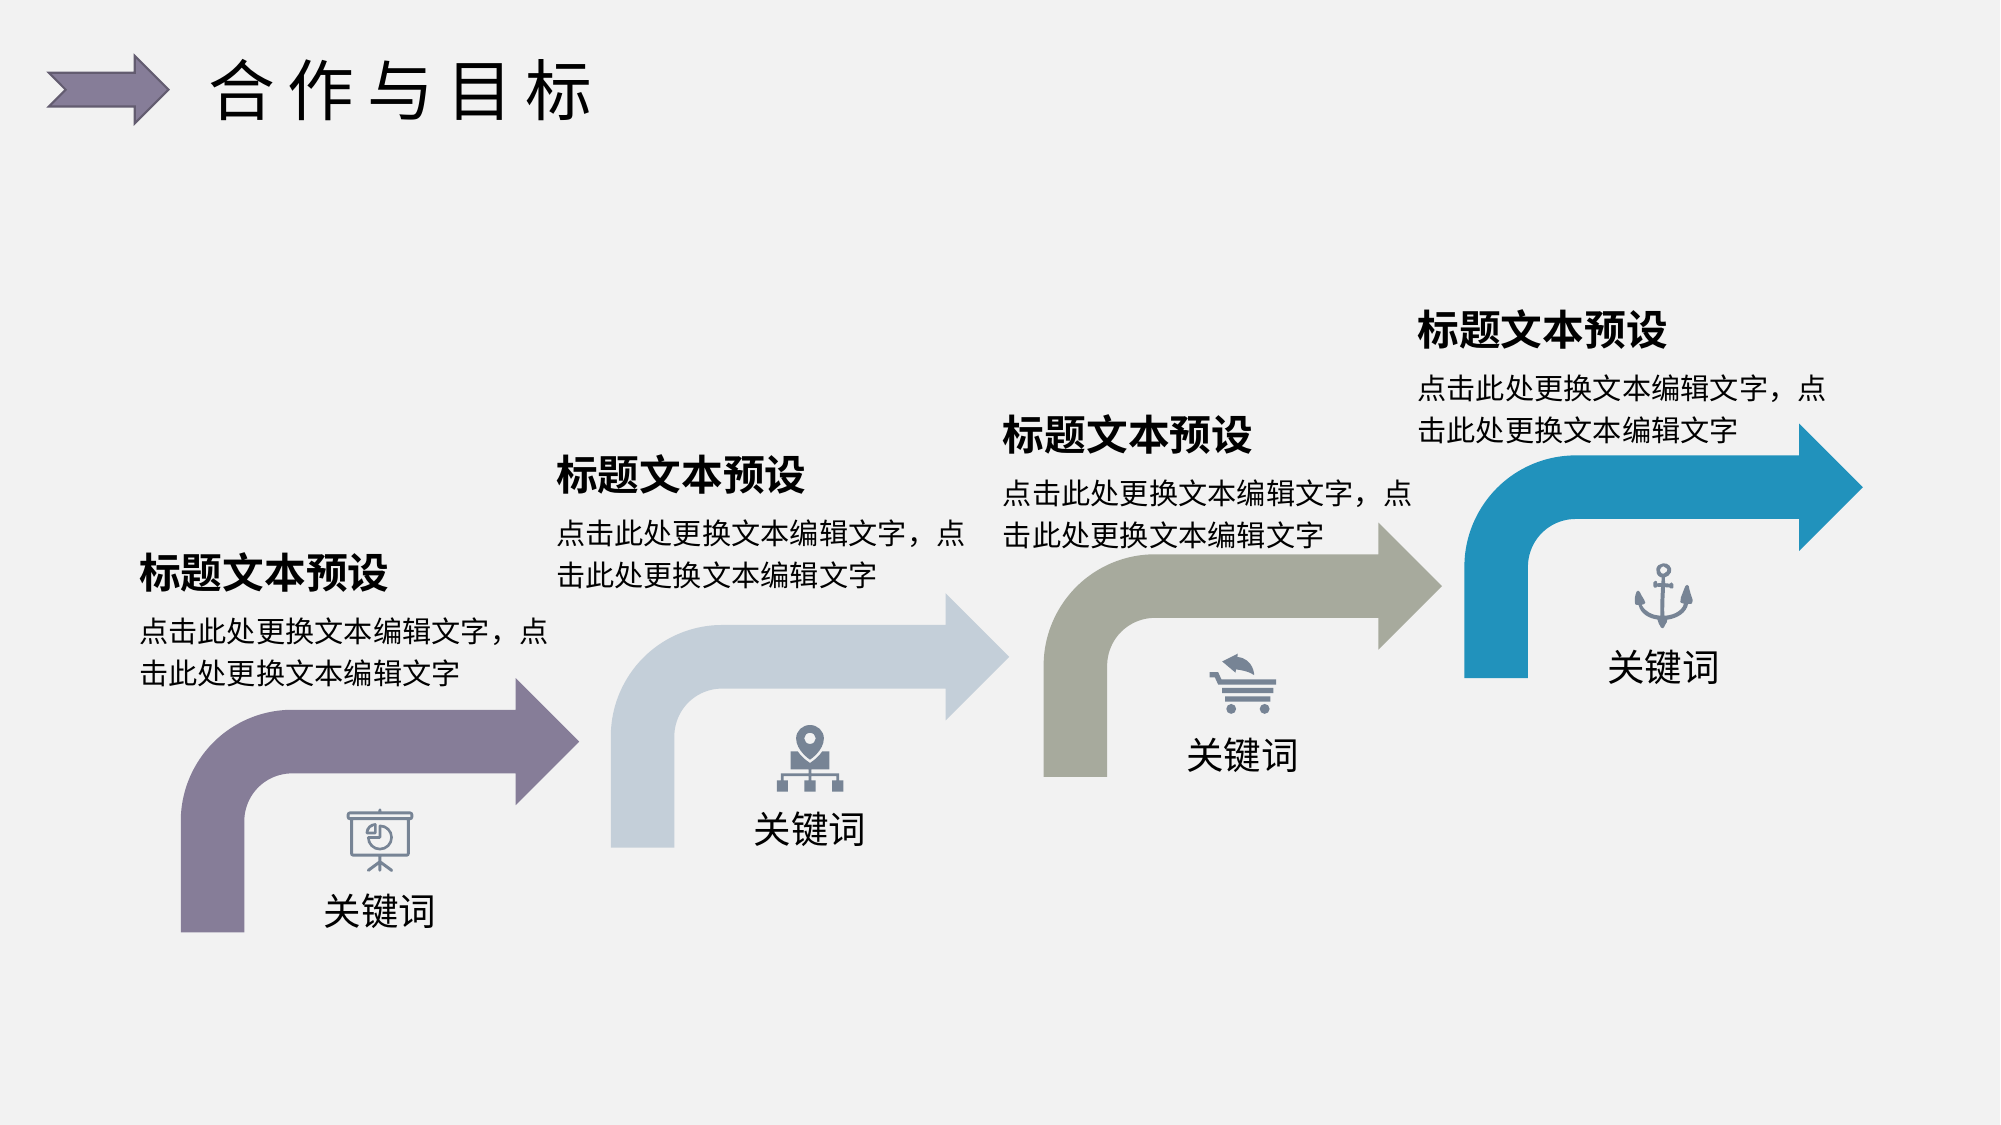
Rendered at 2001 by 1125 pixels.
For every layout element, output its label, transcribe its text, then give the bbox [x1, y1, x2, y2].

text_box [139, 293, 1863, 972]
text_box [46, 53, 170, 126]
text_box 合作与目标 [193, 41, 789, 137]
